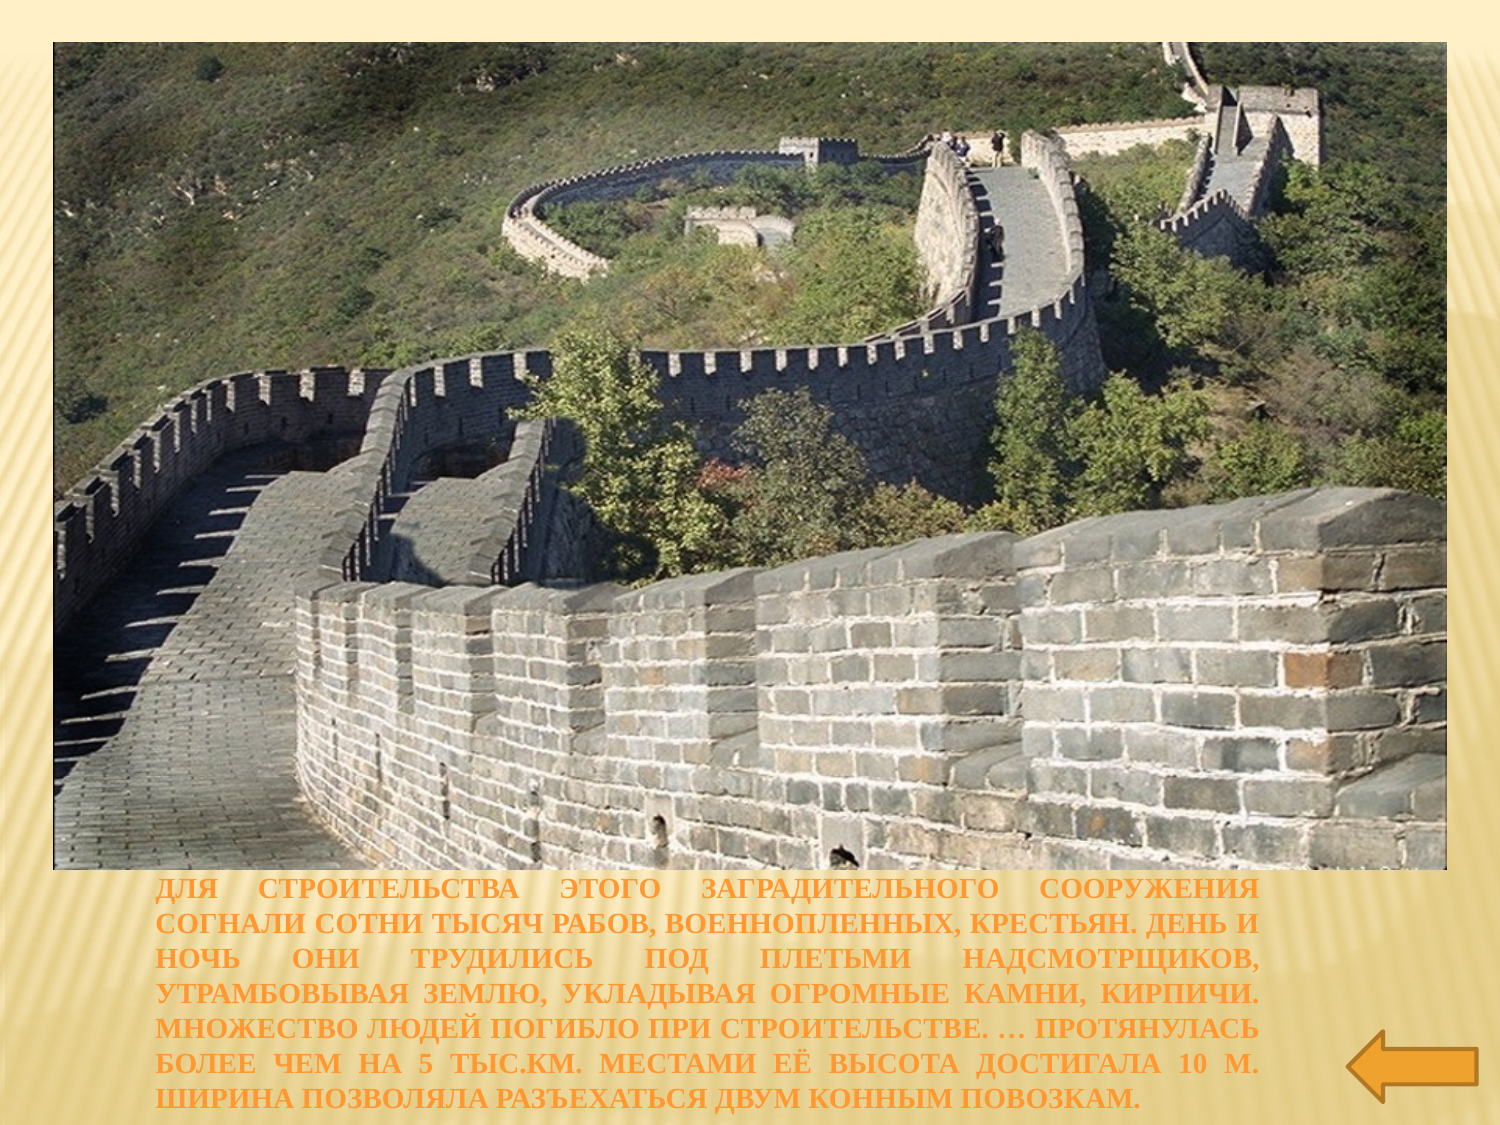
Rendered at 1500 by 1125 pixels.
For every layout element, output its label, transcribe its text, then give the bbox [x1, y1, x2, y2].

picture [52, 42, 1448, 870]
text_box Для строительства этого заградительного сооружения согнали сотни тысяч рабов, военнопленных, крестьян. День и ночь они трудились под плетьми надсмотрщиков, утрамбовывая землю, укладывая огромные камни, кирпичи. Множество людей погибло при строительстве. … протянулась более чем на 5 тыс.км. Местами её высота достигала 10 м. Ширина позволяла разъехаться двум конным повозкам. [140, 888, 1275, 1122]
text_box [1345, 1029, 1479, 1105]
